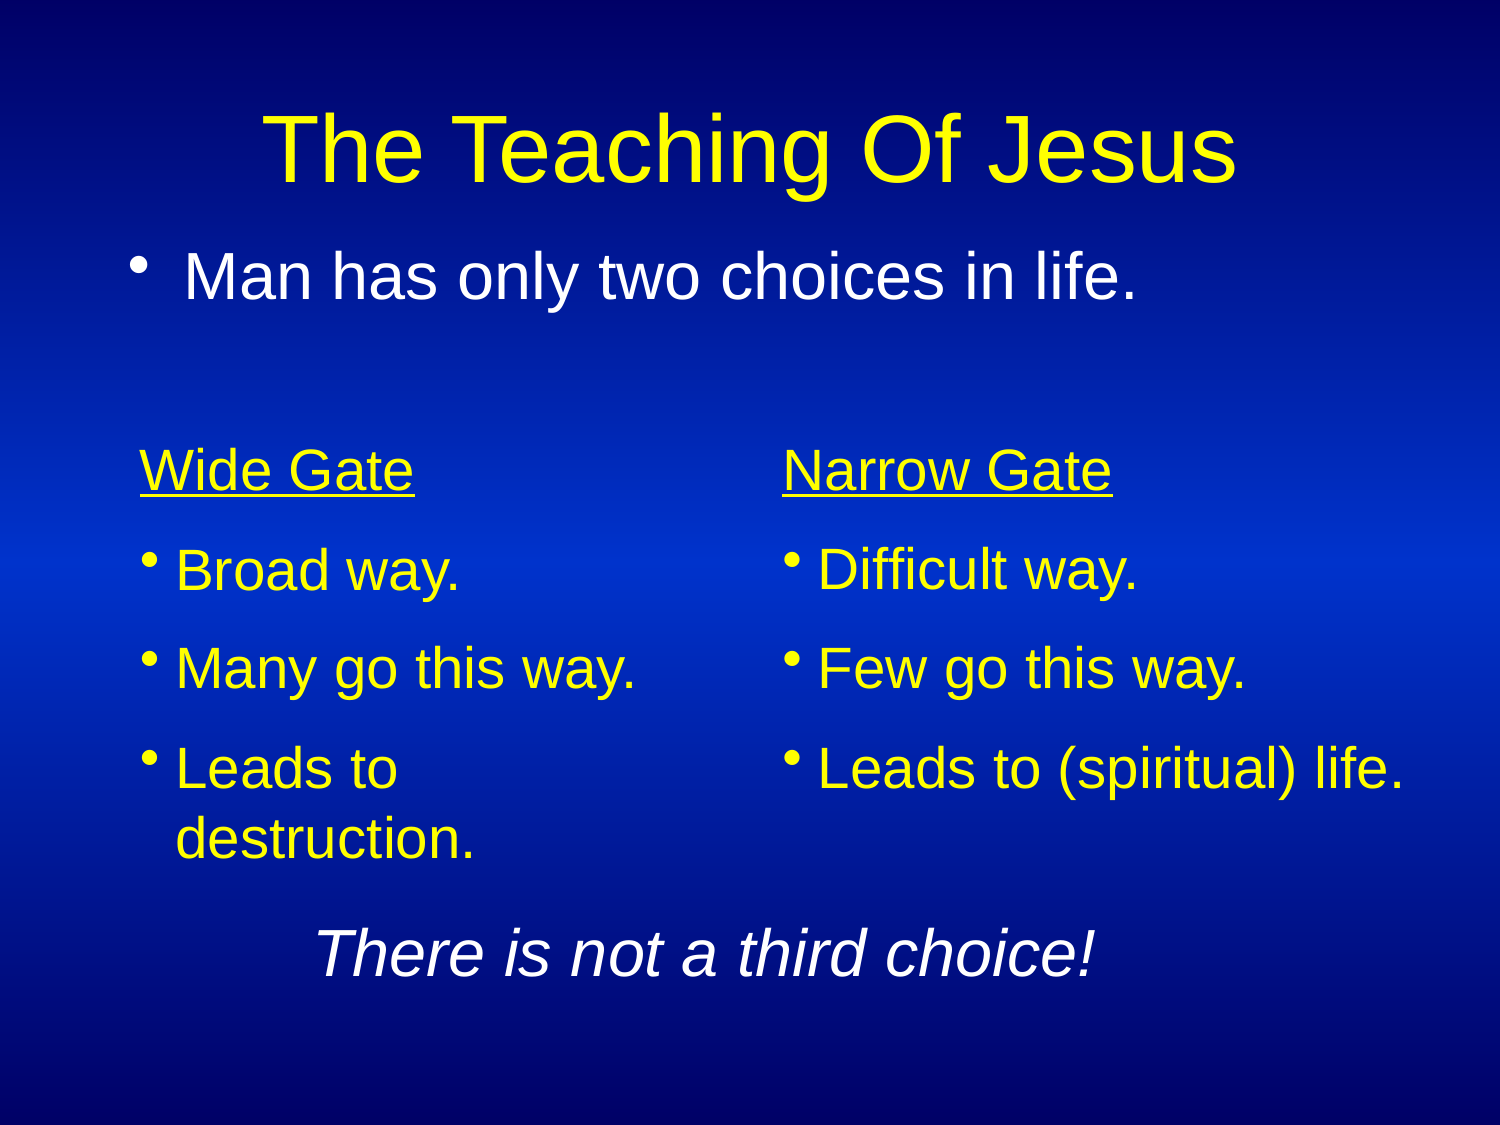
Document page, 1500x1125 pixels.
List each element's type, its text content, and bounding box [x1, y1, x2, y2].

list Man has only two choices in life. [112, 224, 1463, 338]
text_box There is not a third choice! [297, 902, 1112, 998]
text_box Narrow Gate Difficult way. Few go this way. Leads to (spiritual) life. [767, 424, 1421, 808]
title The Teaching Of Jesus [37, 50, 1463, 238]
text_box Wide Gate Broad way. Many go this way. Leads to destruction. [124, 425, 725, 878]
